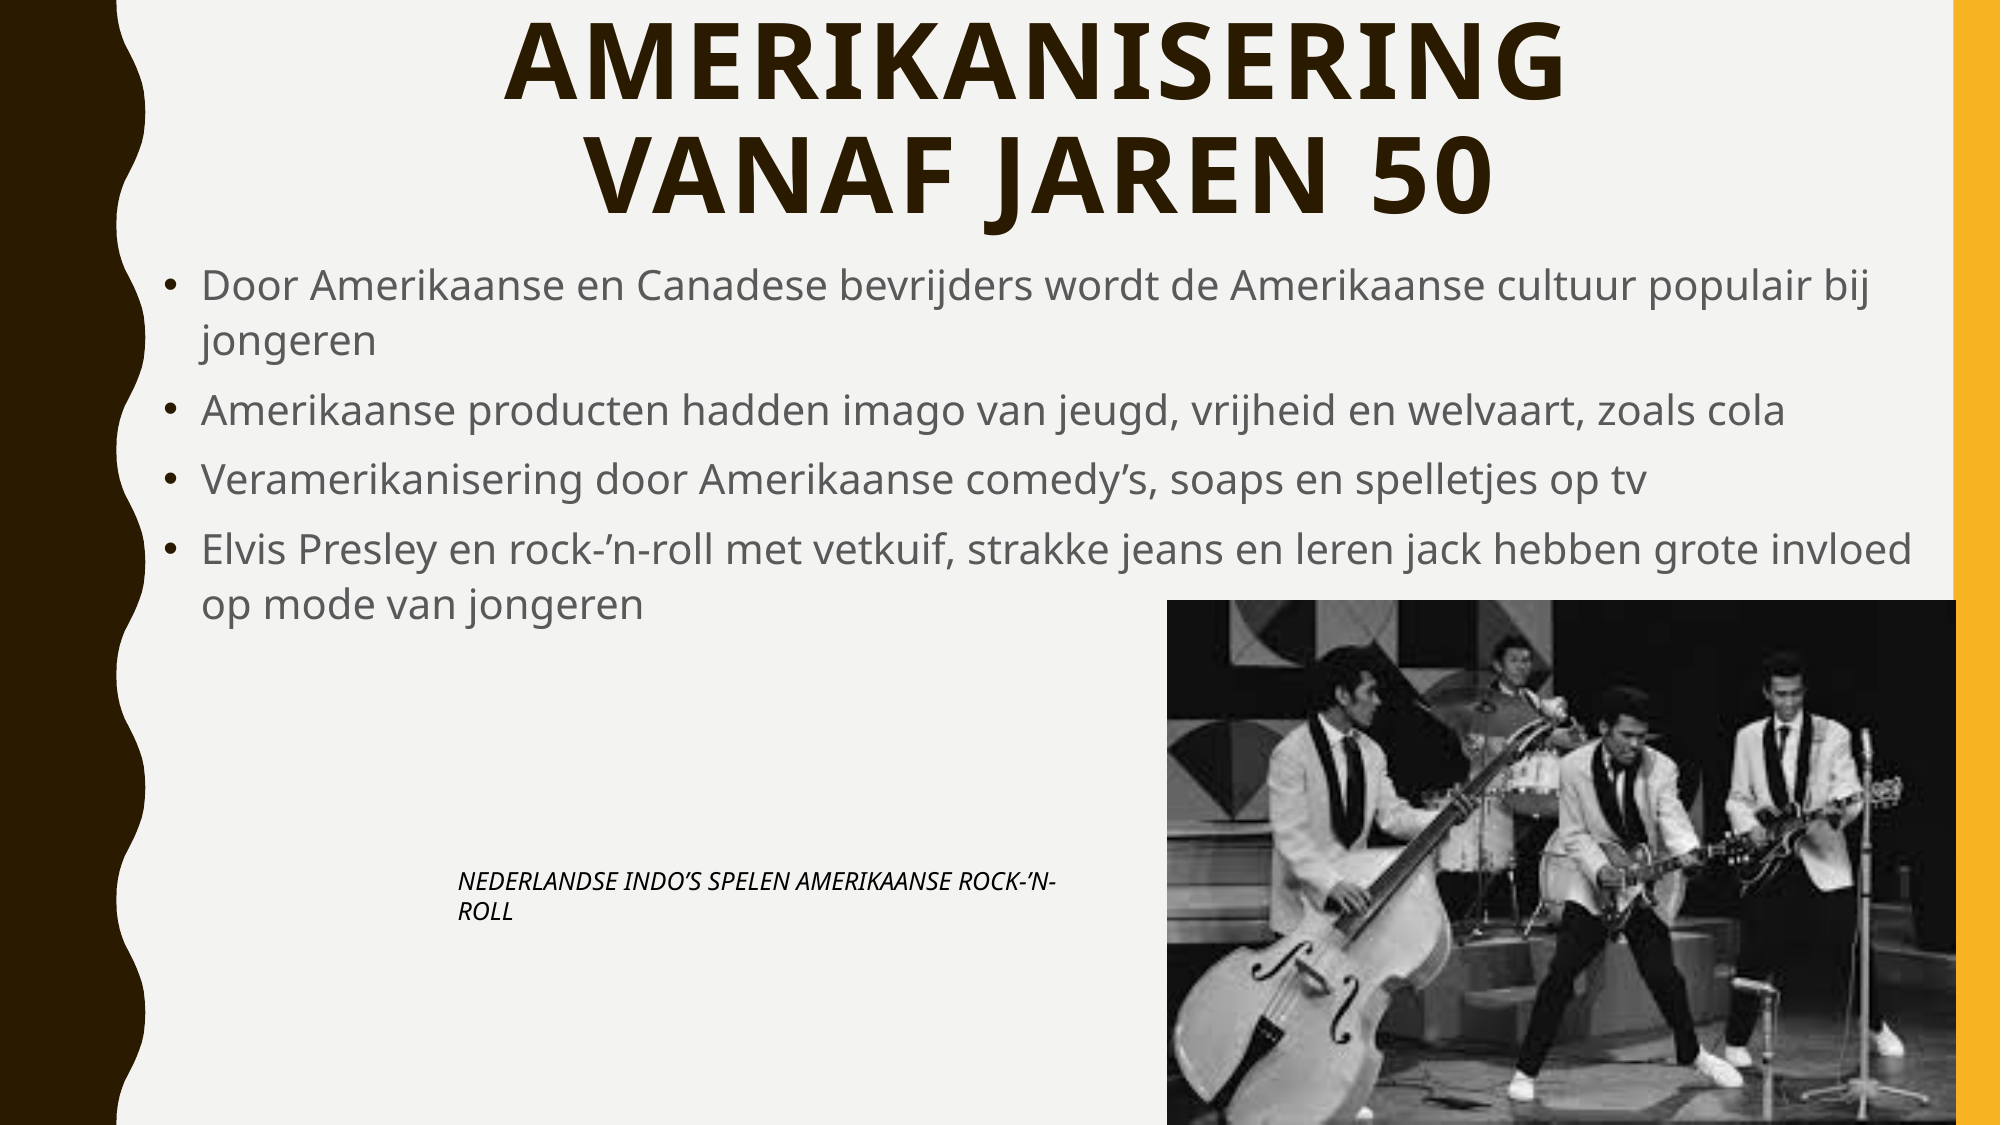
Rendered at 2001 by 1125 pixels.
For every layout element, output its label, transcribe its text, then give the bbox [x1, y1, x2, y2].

title Amerikanisering vanaf jaren 50 [205, 0, 1875, 246]
picture [1167, 600, 1956, 1125]
text_box NEDERLANDSE INDO’S SPELEN AMERIKAANSE ROCK-’N-ROLL [443, 858, 1121, 934]
list Door Amerikaanse en Canadese bevrijders wordt de Amerikaanse cultuur populair bij jongeren Amerikaanse producten hadden imago van jeugd, vrijheid en welvaart, zoals cola Veramerikanisering door Amerikaanse comedy’s, soaps en spelletjes op tv Elvis Presley en rock-’n-roll met vetkuif, strakke jeans en leren jack hebben grote invloed op mode van jongeren [148, 246, 1956, 1125]
